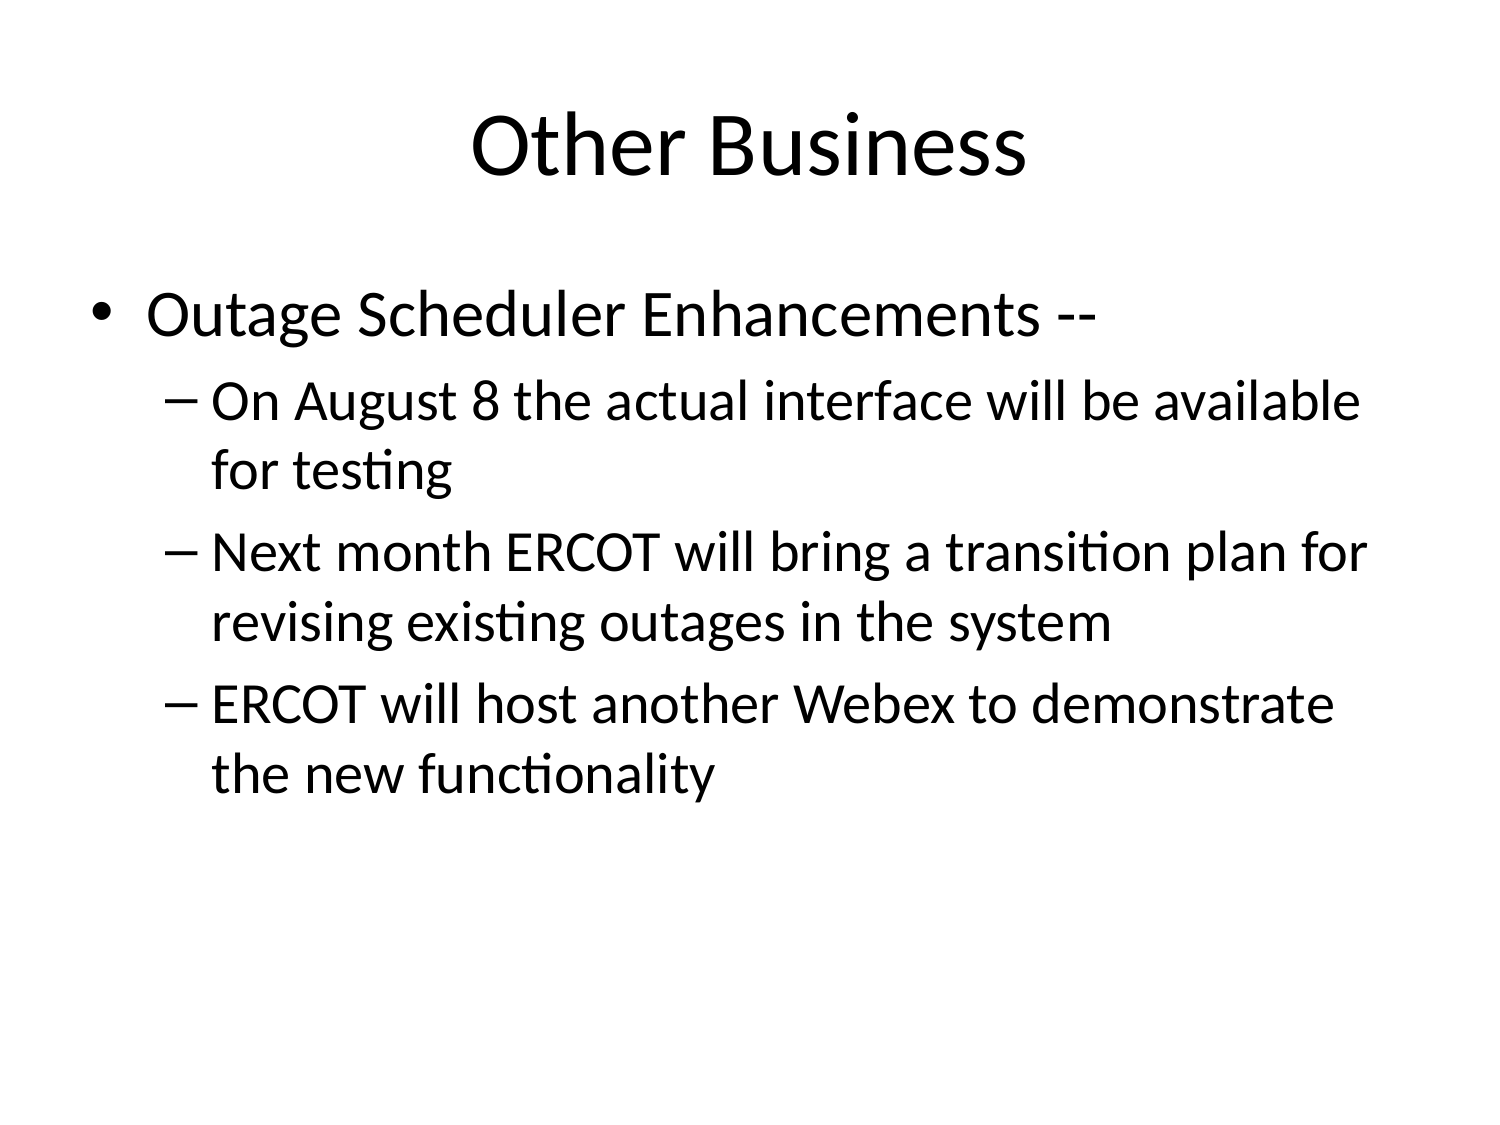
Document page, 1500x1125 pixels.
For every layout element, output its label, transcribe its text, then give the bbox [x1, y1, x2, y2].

list Outage Scheduler Enhancements -- On August 8 the actual interface will be available for testing Next month ERCOT will bring a transition plan for revising existing outages in the system ERCOT will host another Webex to demonstrate the new functionality [75, 262, 1425, 1005]
title Other Business [75, 45, 1425, 233]
